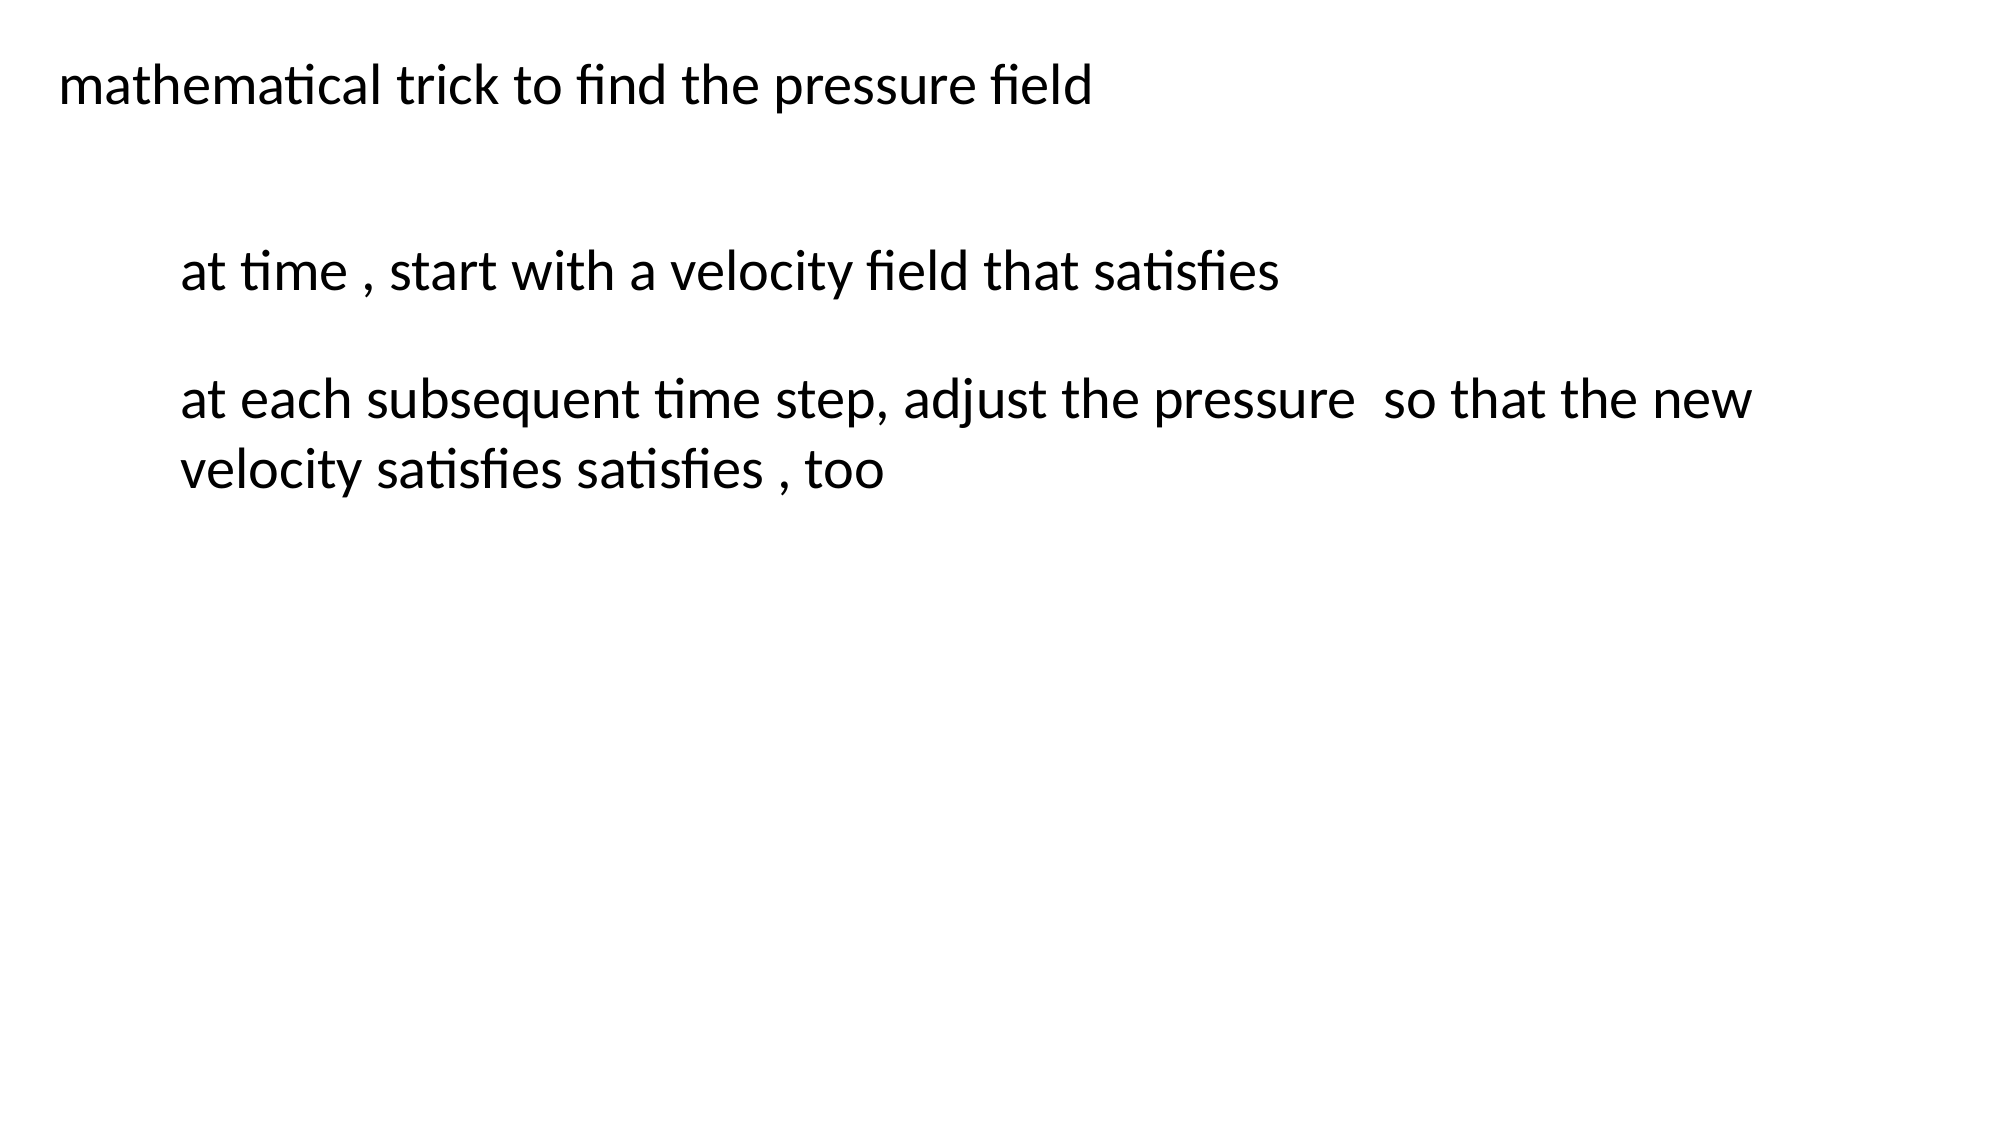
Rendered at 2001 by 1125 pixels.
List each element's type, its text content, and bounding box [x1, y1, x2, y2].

text_box mathematical trick to find the pressure field [43, 39, 1815, 124]
